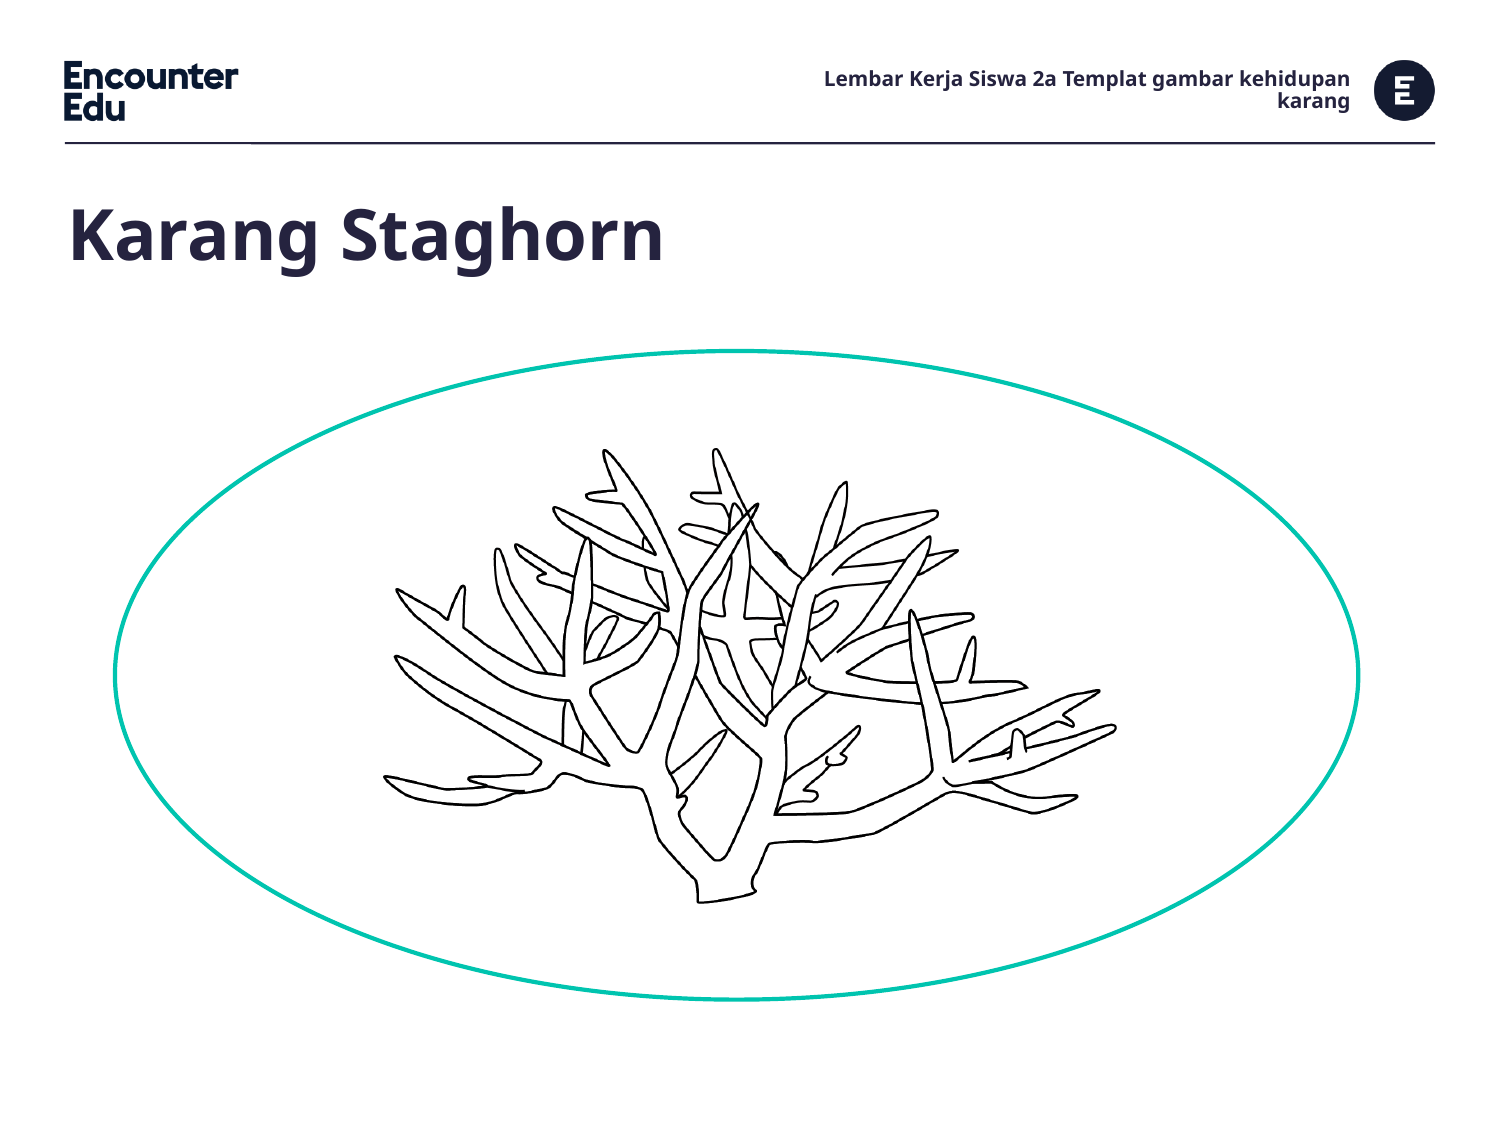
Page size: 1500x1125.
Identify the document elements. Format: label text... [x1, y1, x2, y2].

list Karang Staghorn [59, 191, 929, 394]
picture [382, 447, 1118, 904]
text_box [114, 366, 1359, 1000]
title Lembar Kerja Siswa 2a Templat gambar kehidupan karang [749, 67, 1359, 114]
picture [1372, 58, 1436, 122]
picture [60, 59, 243, 122]
